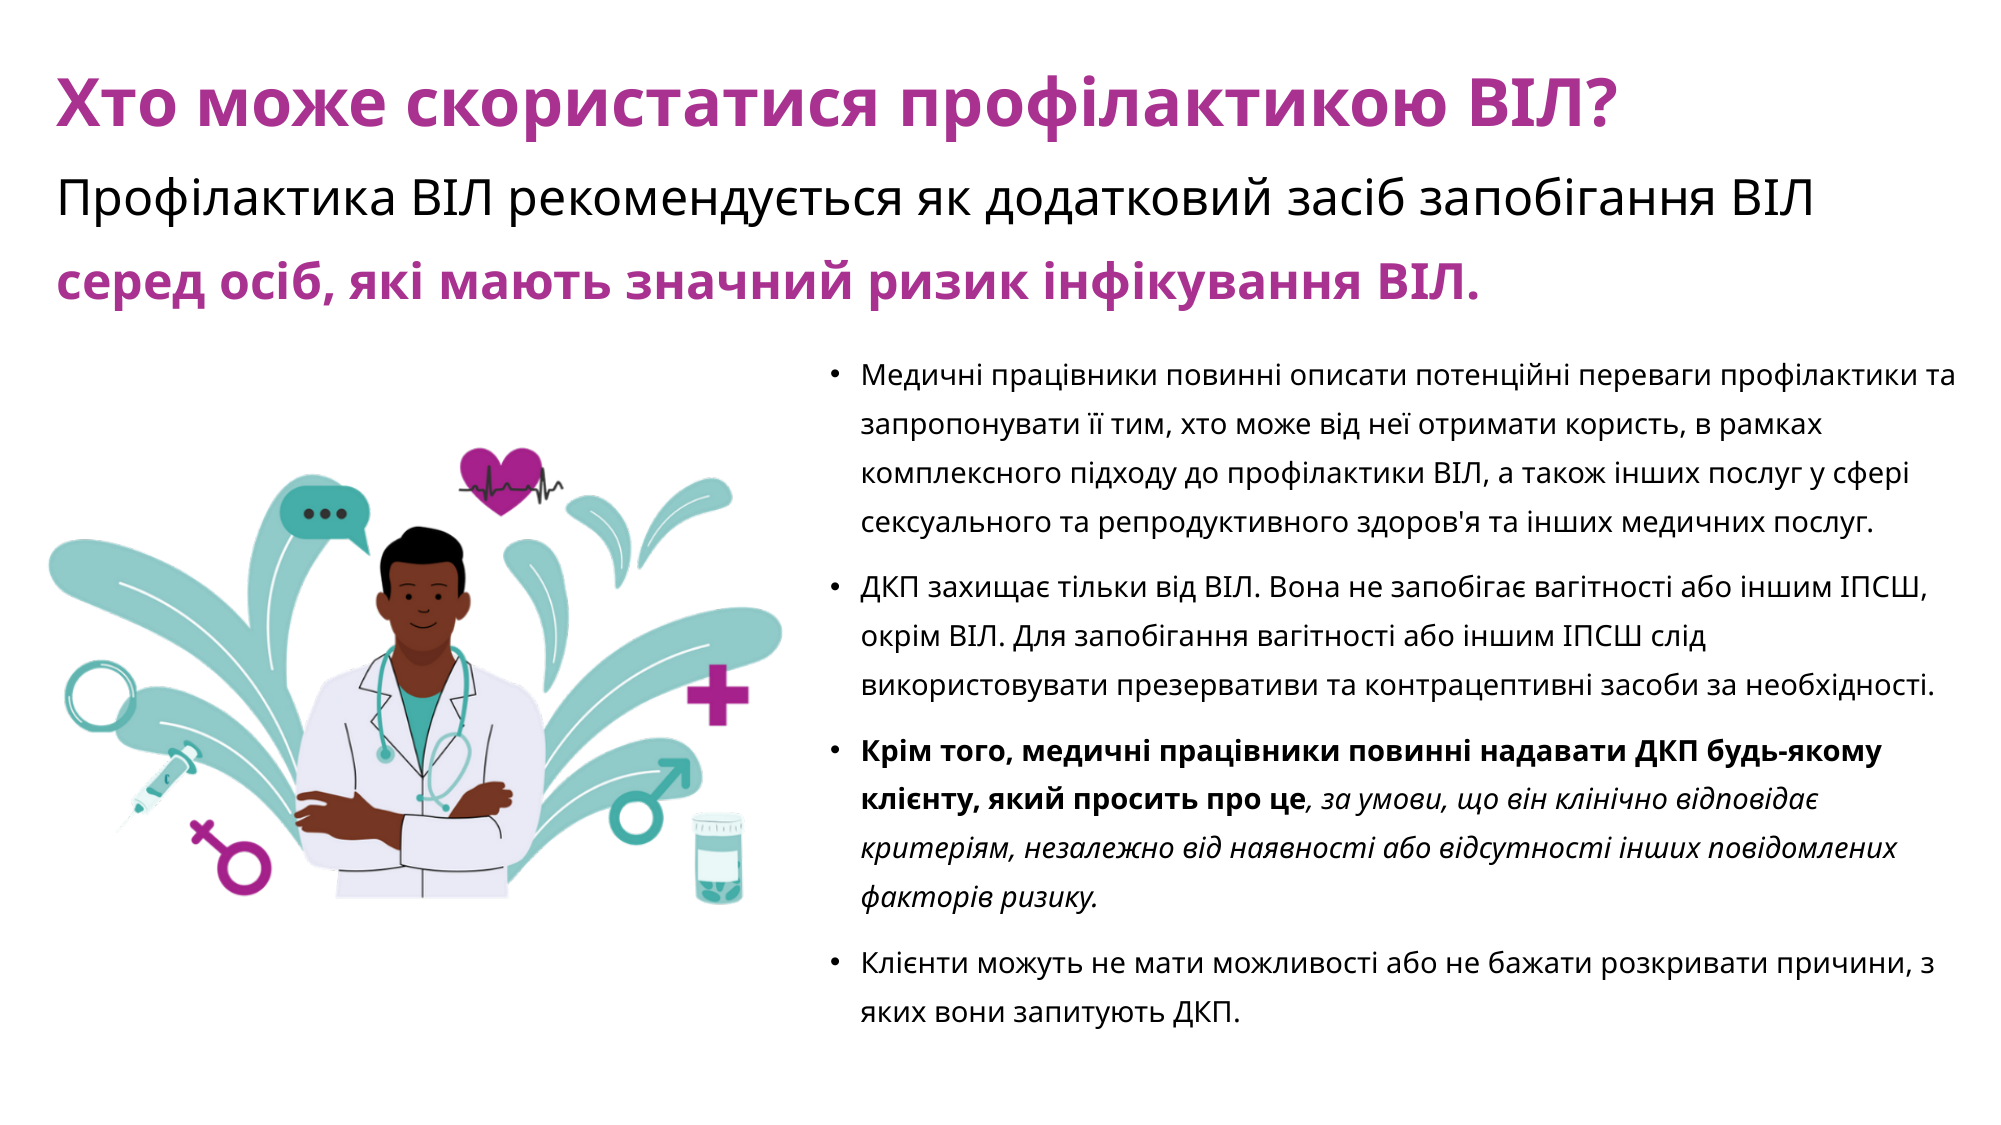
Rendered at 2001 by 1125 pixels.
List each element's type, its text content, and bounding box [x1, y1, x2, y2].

text_box [24, 366, 799, 984]
text_box Медичні працівники повинні описати потенційні переваги профілактики та запропонувати її тим, хто може від неї отримати користь, в рамках комплексного підходу до профілактики ВІЛ, а також інших послуг у сфері сексуального та репродуктивного здоров'я та інших медичних послуг. ДКП захищає тільки від ВІЛ. Вона не запобігає вагітності або іншим ІПСШ, окрім ВІЛ. Для запобігання вагітності або іншим ІПСШ слід використовувати презервативи та контрацептивні засоби за необхідності. Крім того, медичні працівники повинні надавати ДКП будь-якому клієнту, який просить про це, за умови, що він клінічно відповідає критеріям, незалежно від наявності або відсутності інших повідомлених факторів ризику. Клієнти можуть не мати можливості або не бажати розкривати причини, з яких вони запитують ДКП. [799, 342, 1958, 1094]
text_box Хто може скористатися профілактикою ВІЛ? [56, 28, 1752, 140]
text_box Профілактика ВІЛ рекомендується як додатковий засіб запобігання ВІЛ серед осіб, які мають значний ризик інфікування ВІЛ. [56, 141, 1817, 310]
